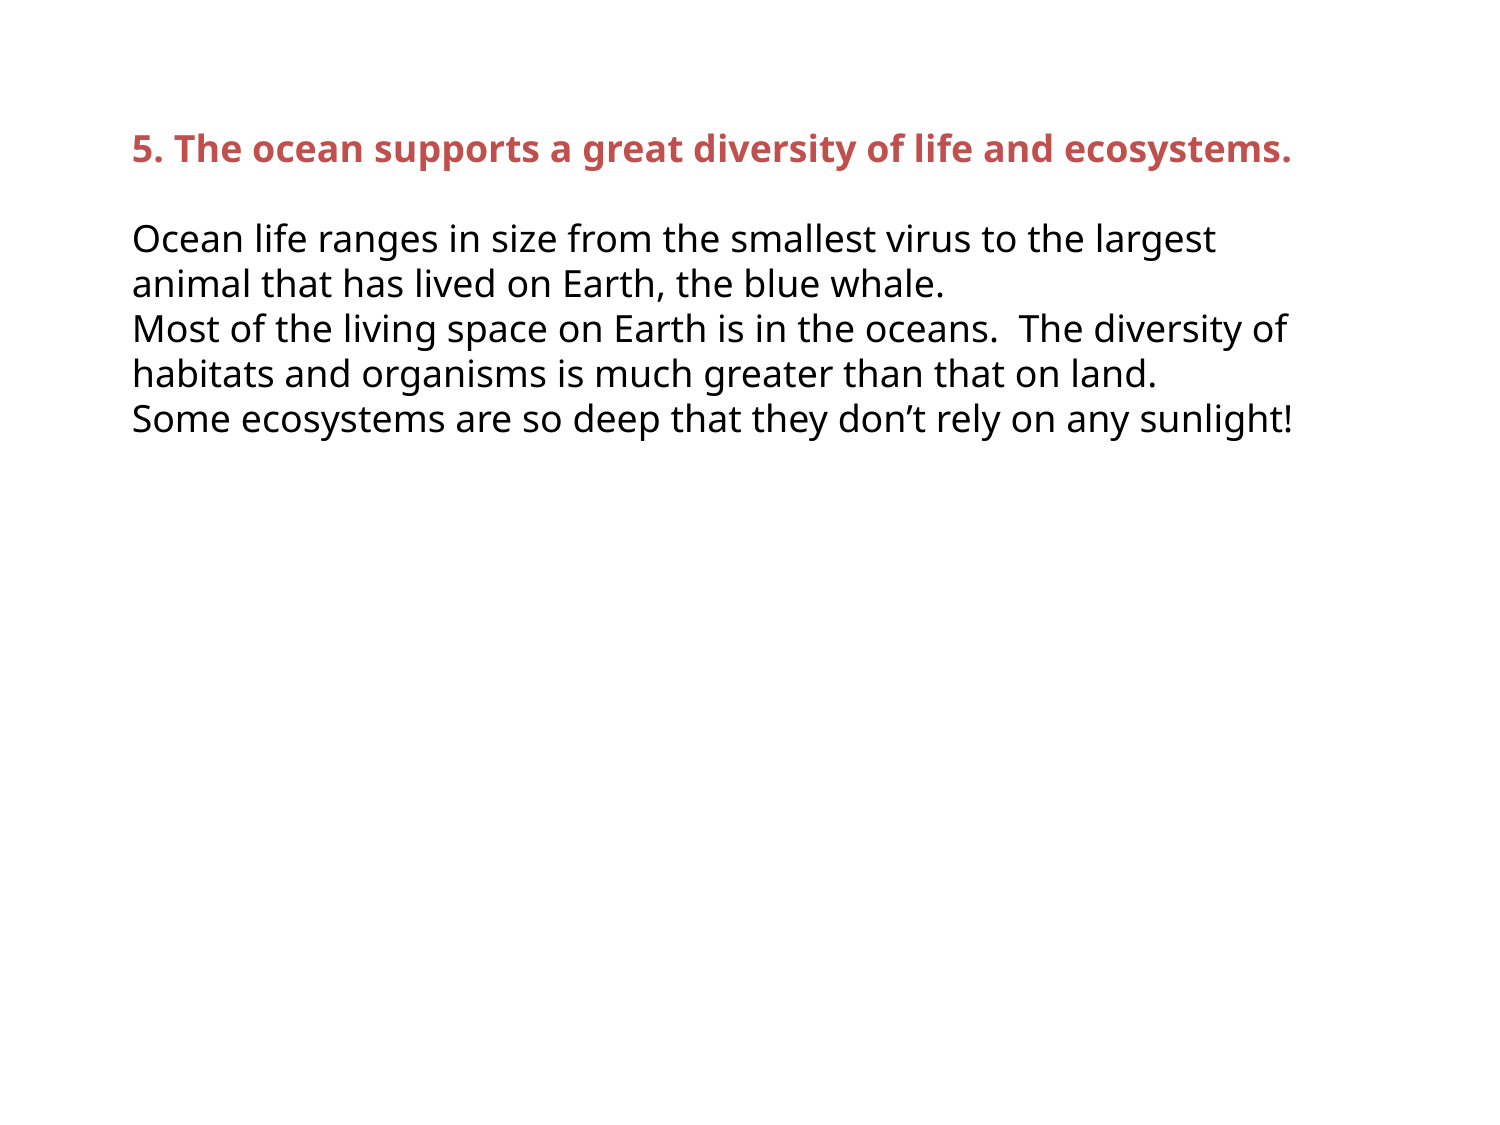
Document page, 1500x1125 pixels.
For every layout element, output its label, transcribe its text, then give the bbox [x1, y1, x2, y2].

text_box 5. The ocean supports a great diversity of life and ecosystems. Ocean life ranges in size from the smallest virus to the largest animal that has lived on Earth, the blue whale. Most of the living space on Earth is in the oceans. The diversity of habitats and organisms is much greater than that on land. Some ecosystems are so deep that they don’t rely on any sunlight! [117, 117, 1360, 447]
